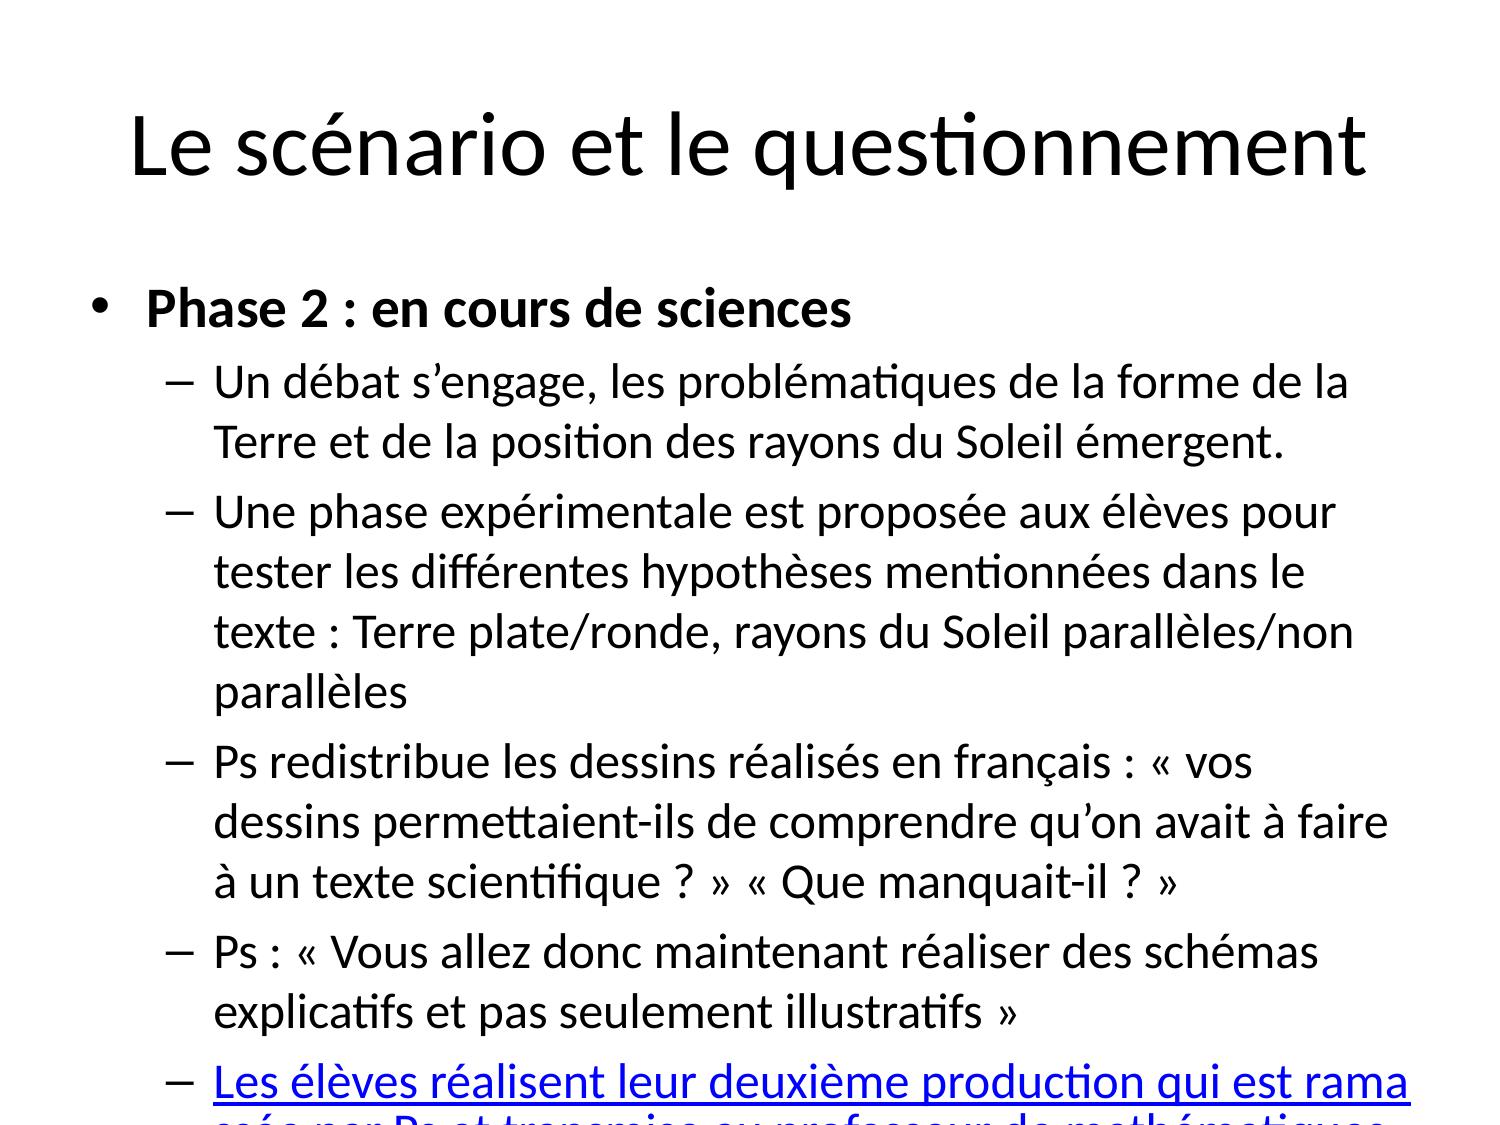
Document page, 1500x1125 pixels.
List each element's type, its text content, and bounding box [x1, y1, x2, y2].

list Phase 2 : en cours de sciences Un débat s’engage, les problématiques de la forme de la Terre et de la position des rayons du Soleil émergent. Une phase expérimentale est proposée aux élèves pour tester les différentes hypothèses mentionnées dans le texte : Terre plate/ronde, rayons du Soleil parallèles/non parallèles Ps redistribue les dessins réalisés en français : « vos dessins permettaient-ils de comprendre qu’on avait à faire à un texte scientifique ? » « Que manquait-il ? » Ps : « Vous allez donc maintenant réaliser des schémas explicatifs et pas seulement illustratifs » Les élèves réalisent leur deuxième production qui est ramassée par Ps et transmise au professeur de mathématiques Pm [75, 262, 1425, 1125]
title Le scénario et le questionnement [75, 45, 1425, 233]
